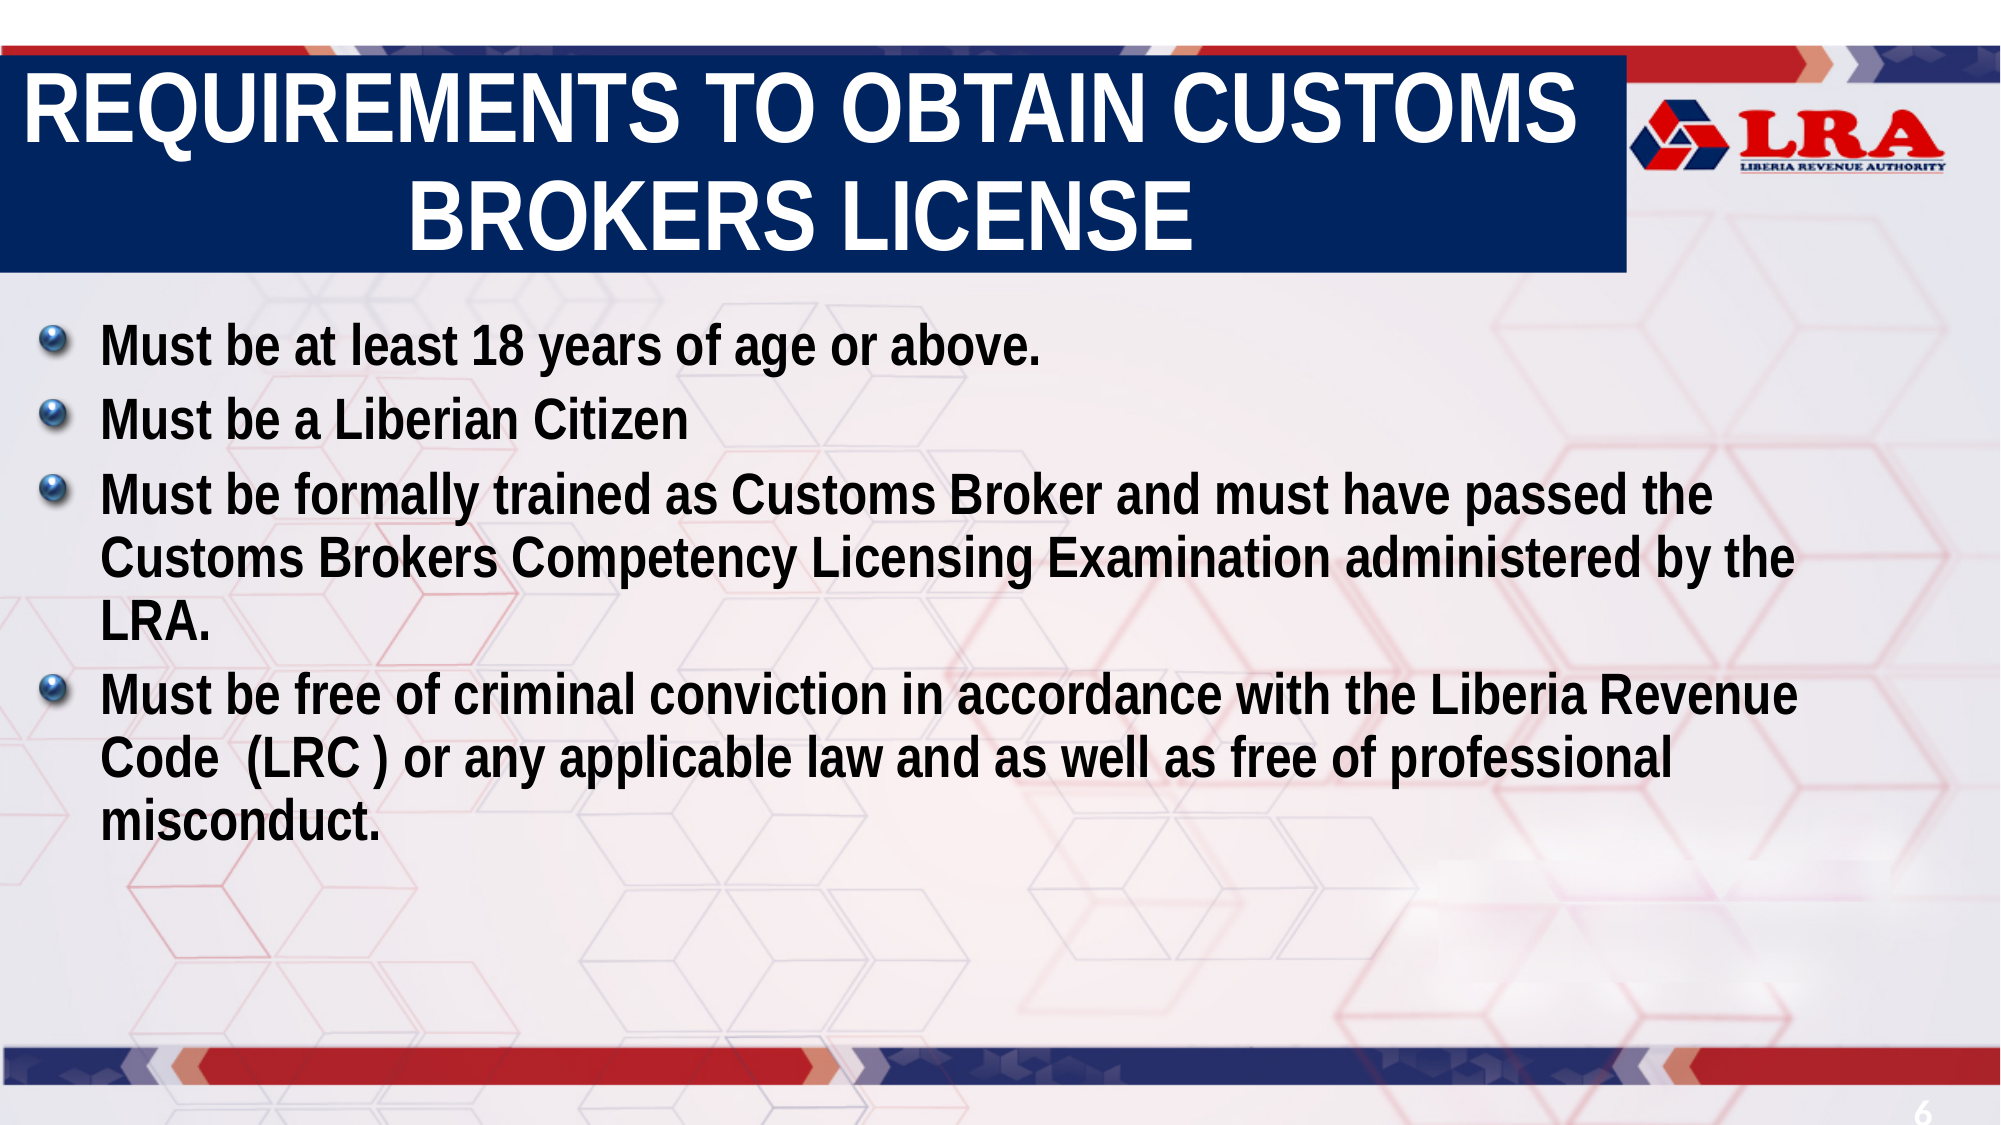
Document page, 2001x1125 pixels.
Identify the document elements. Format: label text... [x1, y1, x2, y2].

text_box Must be at least 18 years of age or above. Must be a Liberian Citizen Must be formally trained as Customs Broker and must have passed the Customs Brokers Competency Licensing Examination administered by the LRA. Must be free of criminal conviction in accordance with the Liberia Revenue Code (LRC ) or any applicable law and as well as free of professional misconduct. [35, 314, 1903, 912]
text_box REQUIREMENTS TO OBTAIN CUSTOMS BROKERS LICENSE [0, 55, 1627, 273]
picture [0, 0, 2001, 1125]
slide_number 6 [1497, 1081, 1948, 1125]
